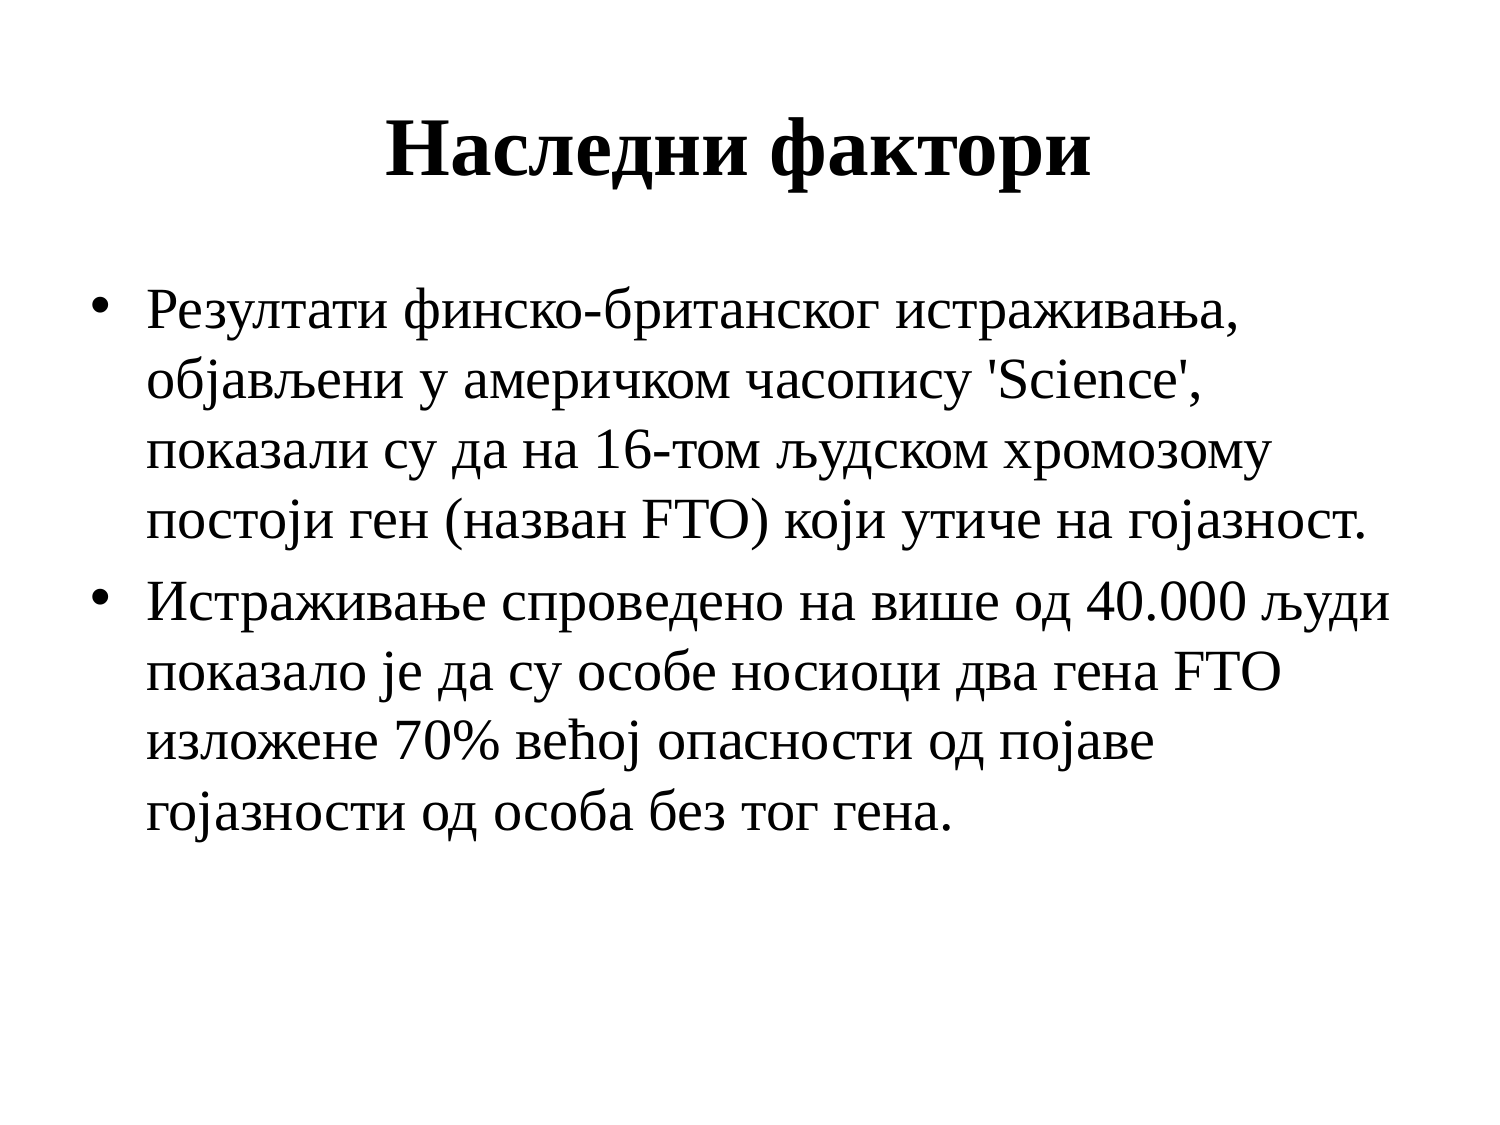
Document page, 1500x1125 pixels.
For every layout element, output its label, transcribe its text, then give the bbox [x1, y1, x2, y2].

list Резултати финско-британског истраживања, објављени у америчком часопису 'Science', показали су да на 16-том људском хромозому постоји ген (назван FTO) који утиче на гојазност. Истраживање спроведено на више од 40.000 људи показало је да су особе носиоци два гена FTO изложене 70% већој опасности од појаве гојазности од особа без тог гена. [75, 262, 1425, 1005]
title Наследни фактори [75, 45, 1425, 233]
